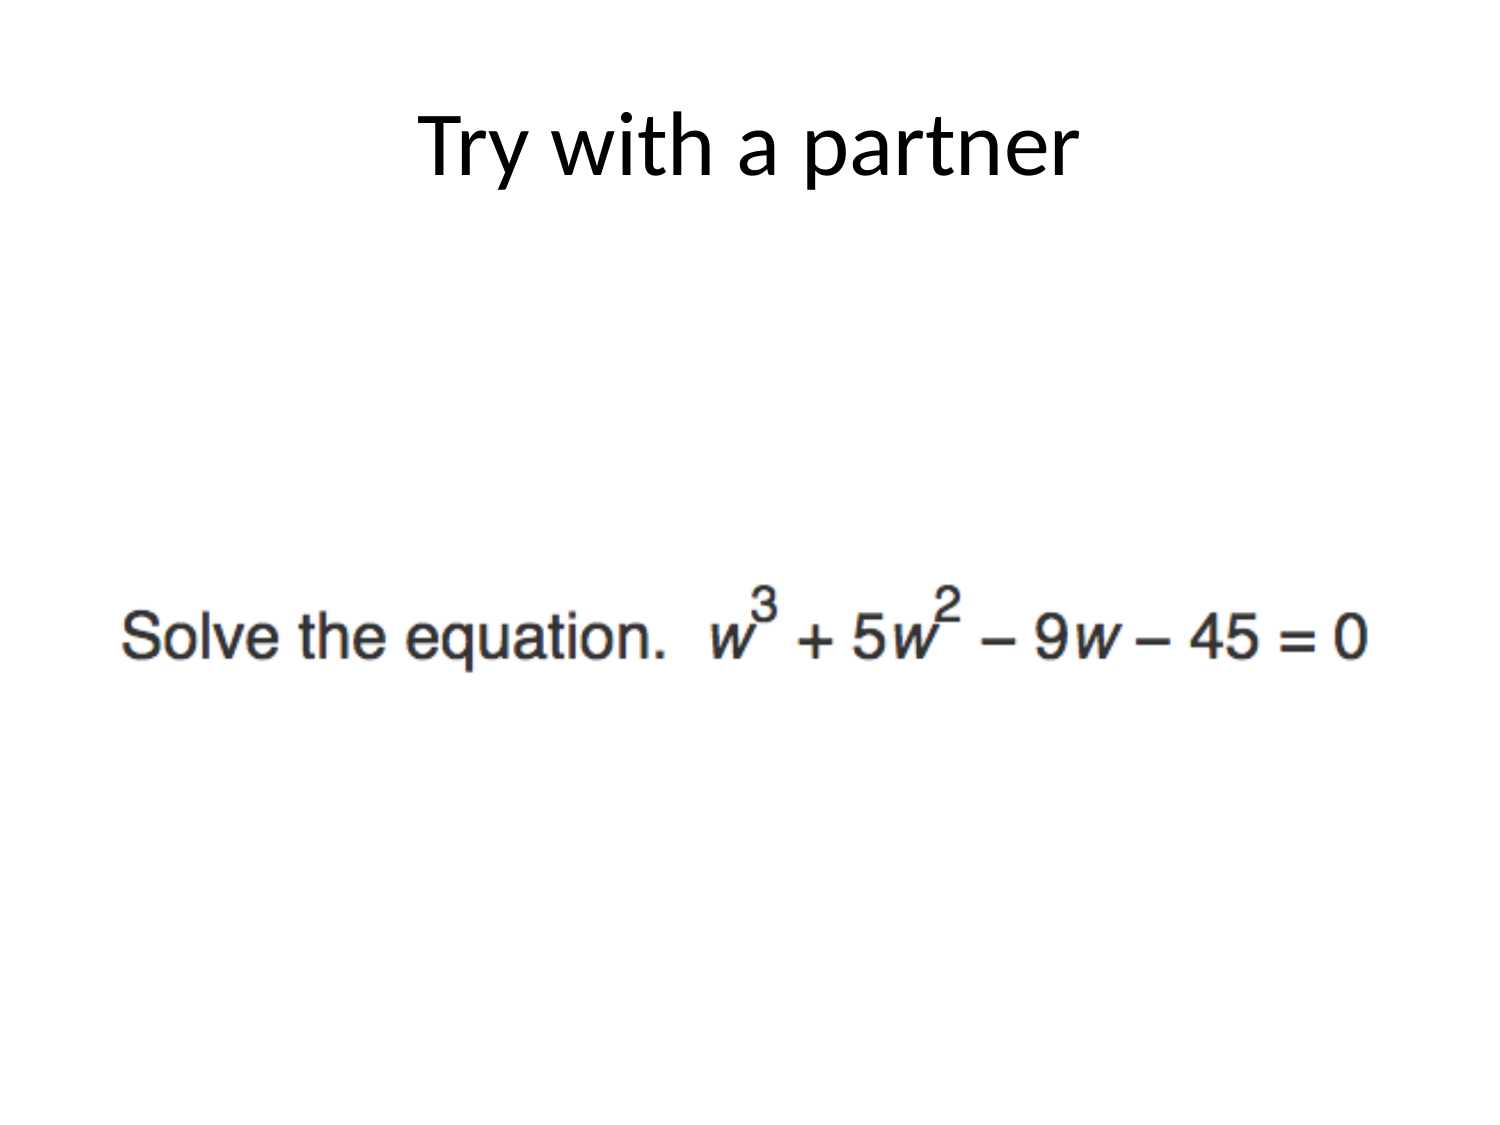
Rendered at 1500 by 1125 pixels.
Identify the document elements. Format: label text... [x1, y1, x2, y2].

title Try with a partner [75, 45, 1425, 233]
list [74, 262, 1426, 1006]
